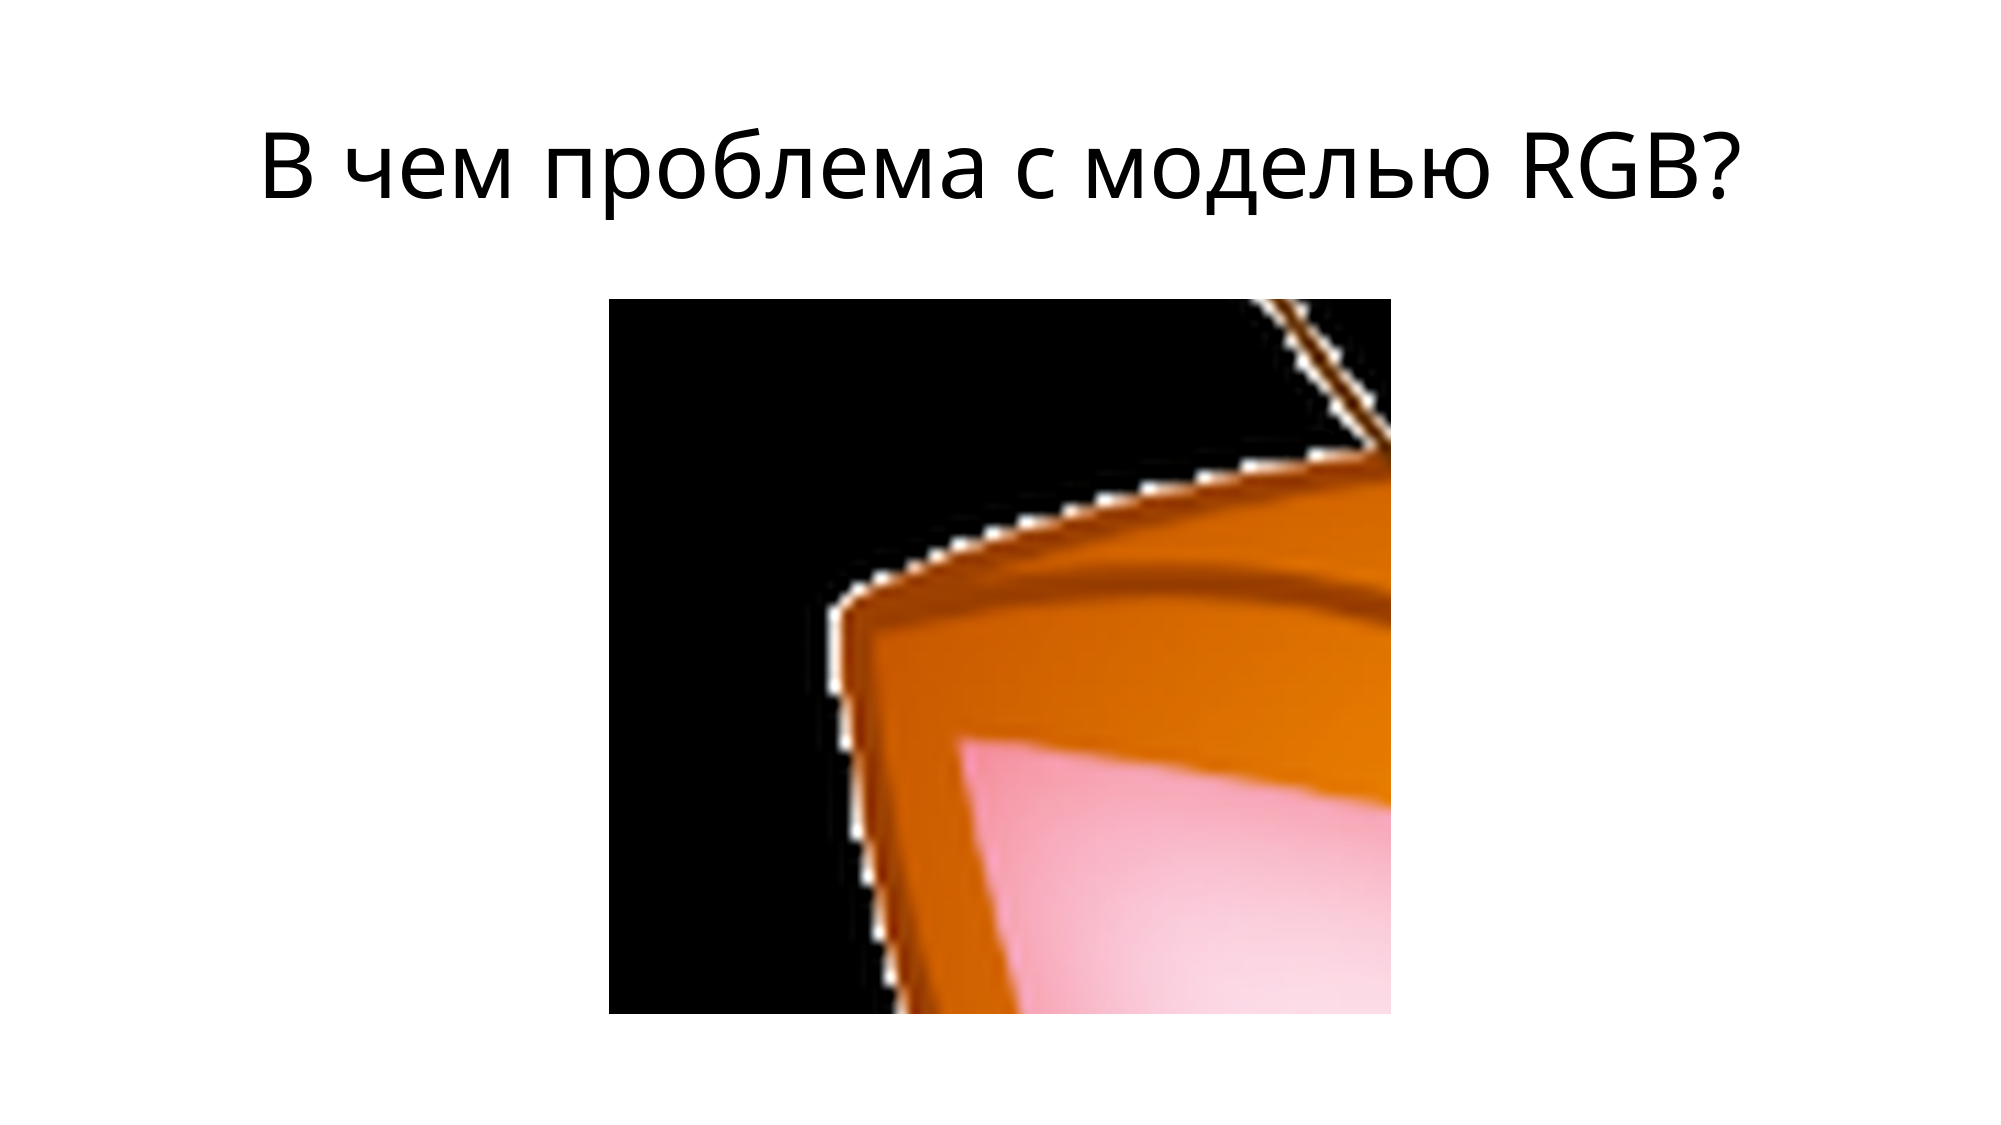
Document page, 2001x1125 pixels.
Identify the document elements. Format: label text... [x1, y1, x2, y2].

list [609, 299, 1391, 1014]
title В чем проблема с моделью RGB? [137, 59, 1863, 278]
